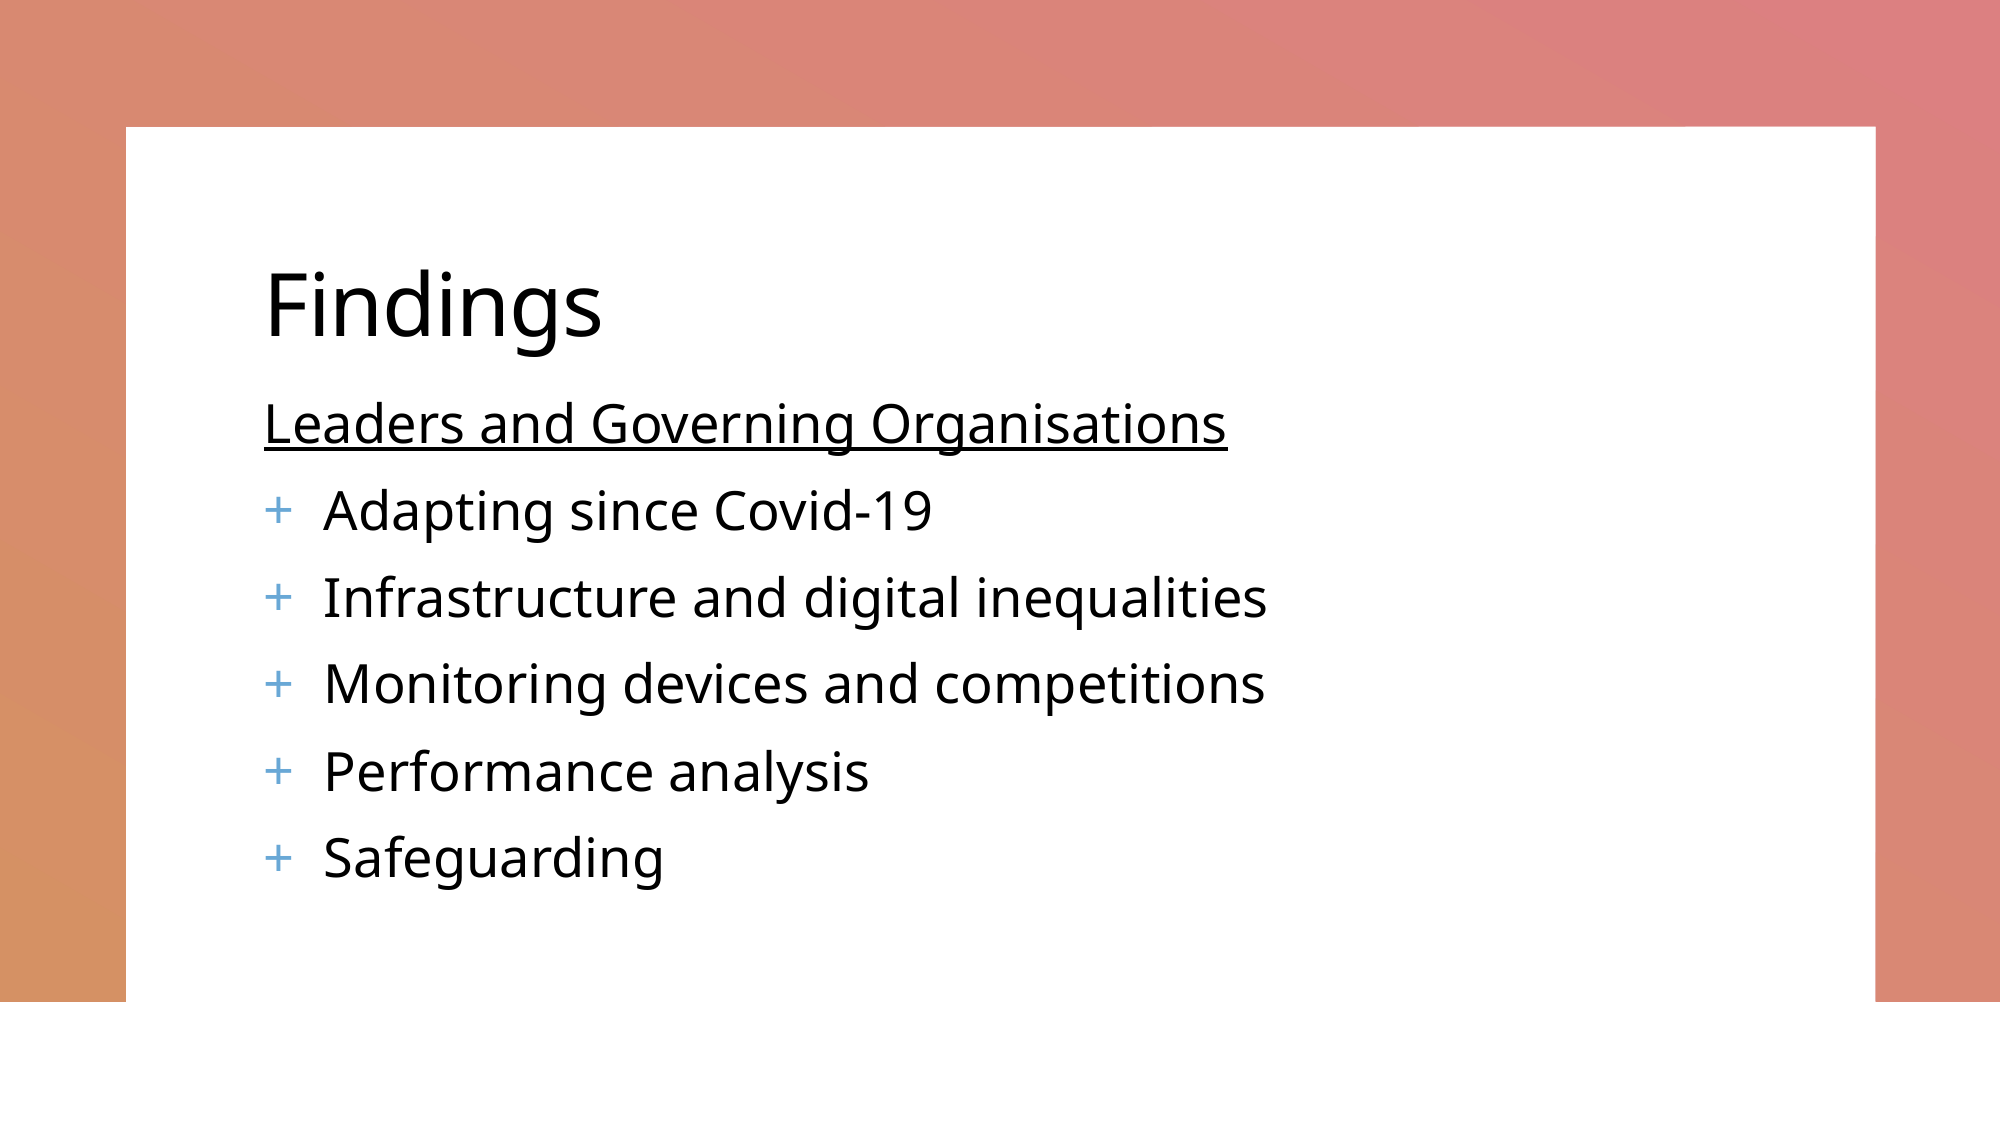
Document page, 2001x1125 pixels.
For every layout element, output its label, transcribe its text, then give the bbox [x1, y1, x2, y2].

title Findings [248, 248, 1749, 378]
list Leaders and Governing Organisations Adapting since Covid-19 Infrastructure and digital inequalities Monitoring devices and competitions Performance analysis Safeguarding [248, 378, 1749, 1001]
